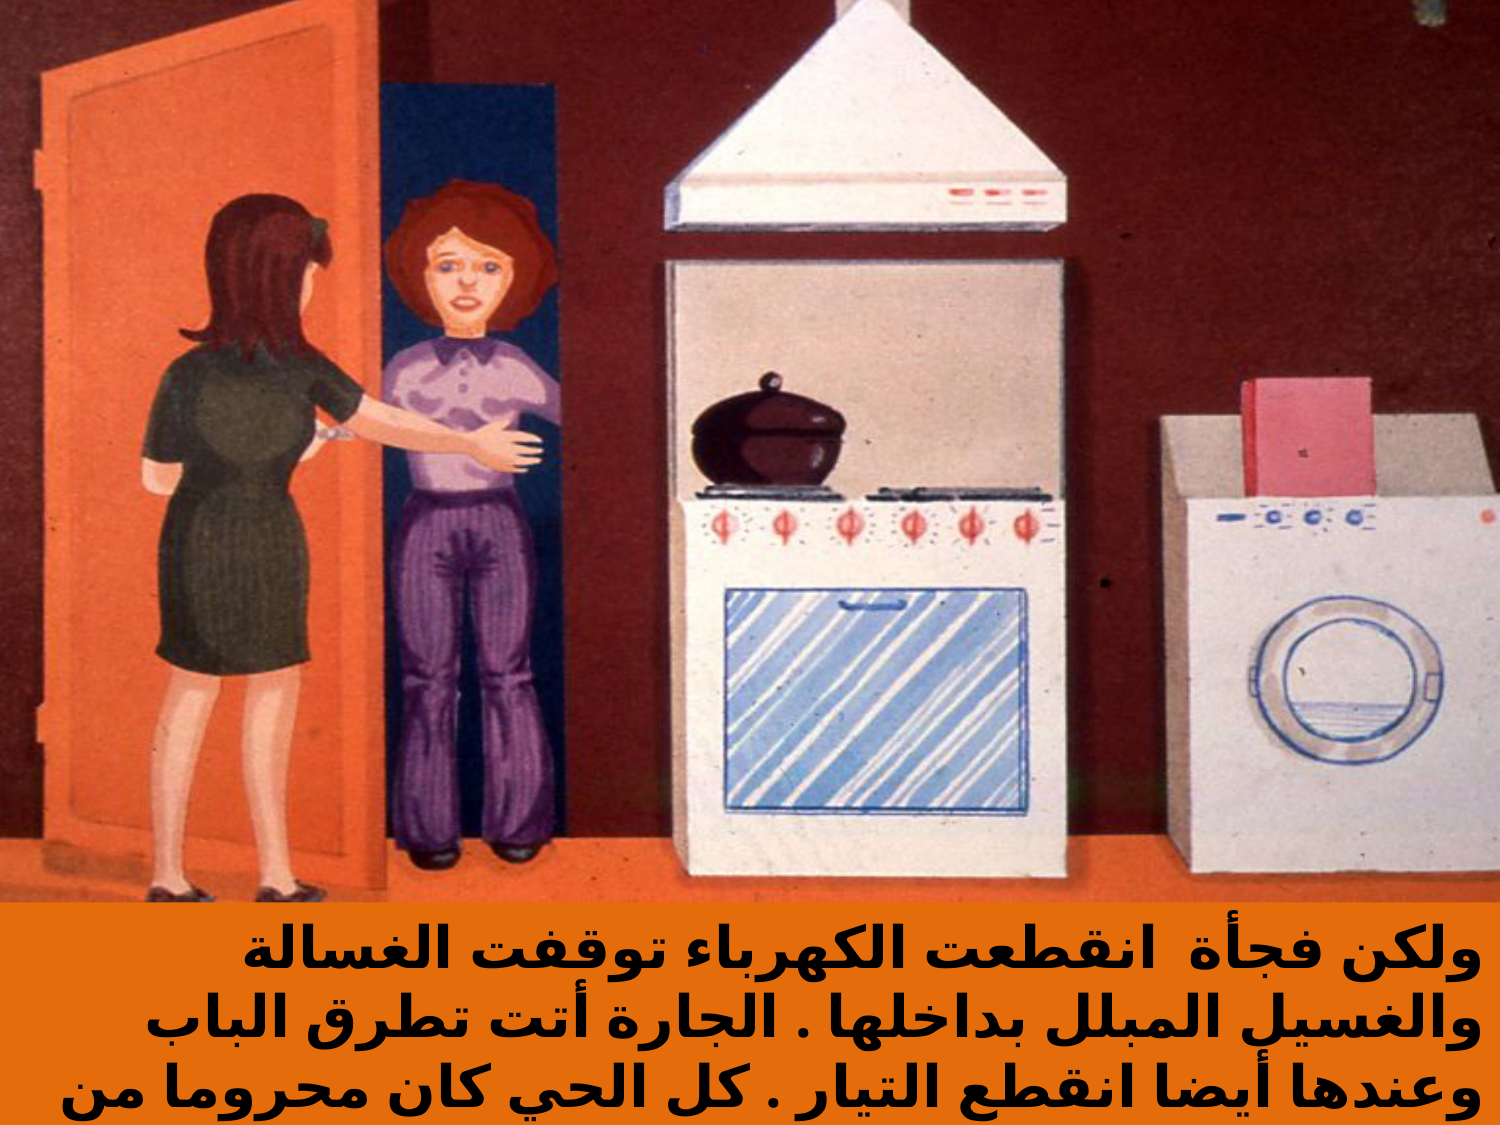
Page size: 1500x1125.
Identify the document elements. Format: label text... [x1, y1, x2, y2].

text_box ولكن فجأة انقطعت الكهرباء توقفت الغسالة والغسيل المبلل بداخلها . الجارة أتت تطرق الباب وعندها أيضا انقطع التيار . كل الحي كان محروما من الكهرباء ما العمل ؟ [0, 909, 1500, 1125]
picture [0, 0, 1500, 903]
